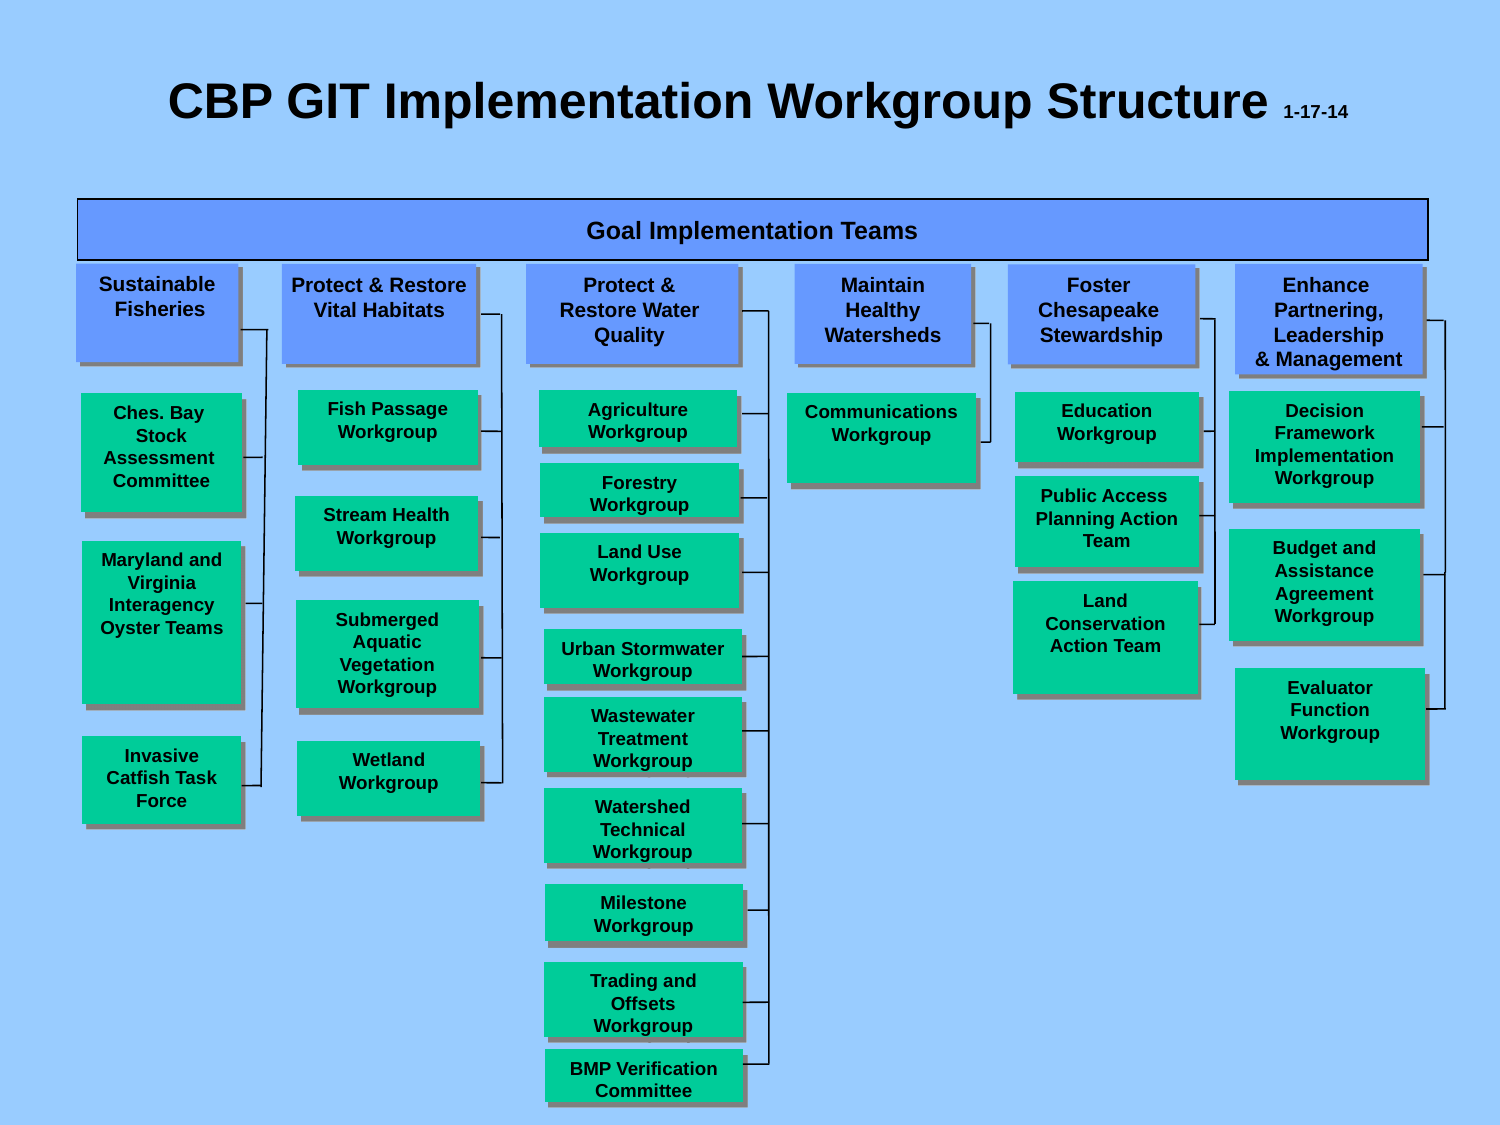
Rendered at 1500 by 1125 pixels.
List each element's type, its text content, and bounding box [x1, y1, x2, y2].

title CBP GIT Implementation Workgroup Structure 1-17-14 [82, 32, 1434, 166]
text_box Invasive Catfish Task Force [82, 736, 242, 824]
text_box Urban Stormwater Workgroup [543, 629, 742, 684]
text_box Land Use Workgroup [540, 532, 739, 608]
text_box Protect & Restore Vital Habitats [281, 263, 477, 364]
text_box Sustainable Fisheries [76, 263, 239, 363]
text_box BMP Verification Committee [544, 1049, 743, 1102]
text_box Stream Health Workgroup [294, 495, 479, 571]
text_box Submerged Aquatic Vegetation Workgroup [295, 600, 479, 709]
text_box Decision Framework Implementation Workgroup [1229, 390, 1420, 503]
text_box Maintain Healthy Watersheds [794, 263, 972, 364]
text_box Enhance Partnering, Leadership & Management [1235, 263, 1423, 375]
text_box Communications Workgroup [786, 392, 976, 484]
text_box Forestry Workgroup [540, 463, 739, 518]
text_box Agriculture Workgroup [538, 390, 738, 447]
text_box Goal Implementation Teams [77, 199, 1428, 261]
text_box Trading and Offsets Workgroup [544, 961, 743, 1037]
text_box Watershed Technical Workgroup [543, 787, 742, 863]
text_box Evaluator Function Workgroup [1234, 668, 1426, 780]
text_box Fish Passage Workgroup [297, 389, 478, 465]
text_box Land Conservation Action Team [1013, 581, 1198, 694]
text_box Maryland and Virginia Interagency Oyster Teams [82, 540, 242, 705]
text_box Ches. Bay Stock Assessment Committee [81, 393, 242, 513]
text_box Milestone Workgroup [544, 883, 744, 941]
text_box Wetland Workgroup [297, 740, 481, 816]
text_box Wastewater Treatment Workgroup [543, 696, 743, 772]
text_box Education Workgroup [1014, 391, 1200, 462]
text_box Budget and Assistance Agreement Workgroup [1229, 528, 1420, 641]
text_box Foster Chesapeake Stewardship [1007, 264, 1196, 365]
text_box Protect & Restore Water Quality [526, 263, 739, 364]
text_box Public Access Planning Action Team [1014, 476, 1199, 568]
